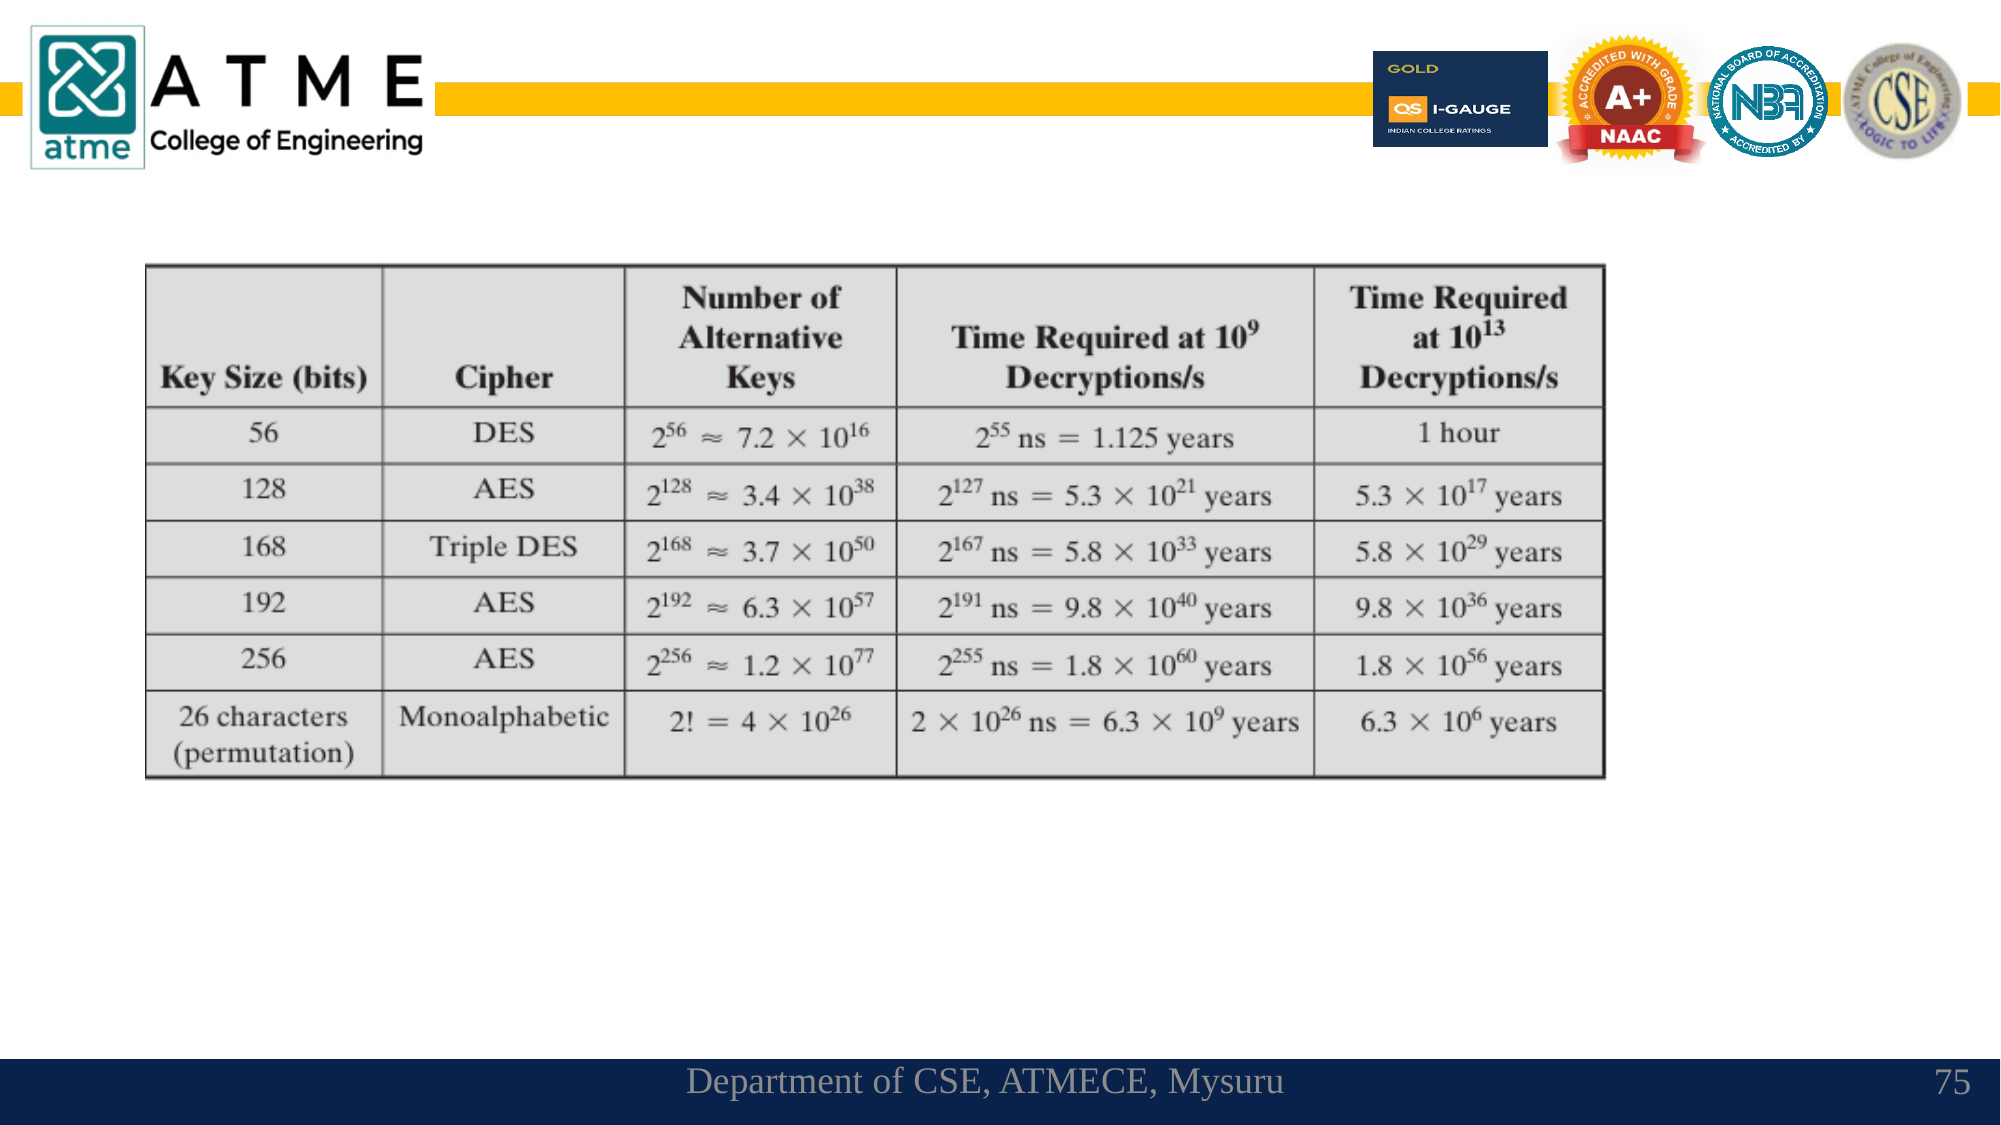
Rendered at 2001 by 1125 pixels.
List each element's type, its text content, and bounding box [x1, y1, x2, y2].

picture [0, 1059, 2001, 1125]
footer Department of CSE, ATMECE, Mysuru [501, 1056, 1470, 1102]
picture [1373, 20, 1828, 180]
picture [145, 259, 1625, 786]
picture [22, 15, 435, 178]
picture [1840, 26, 1968, 176]
slide_number 75 [1511, 1057, 1972, 1103]
